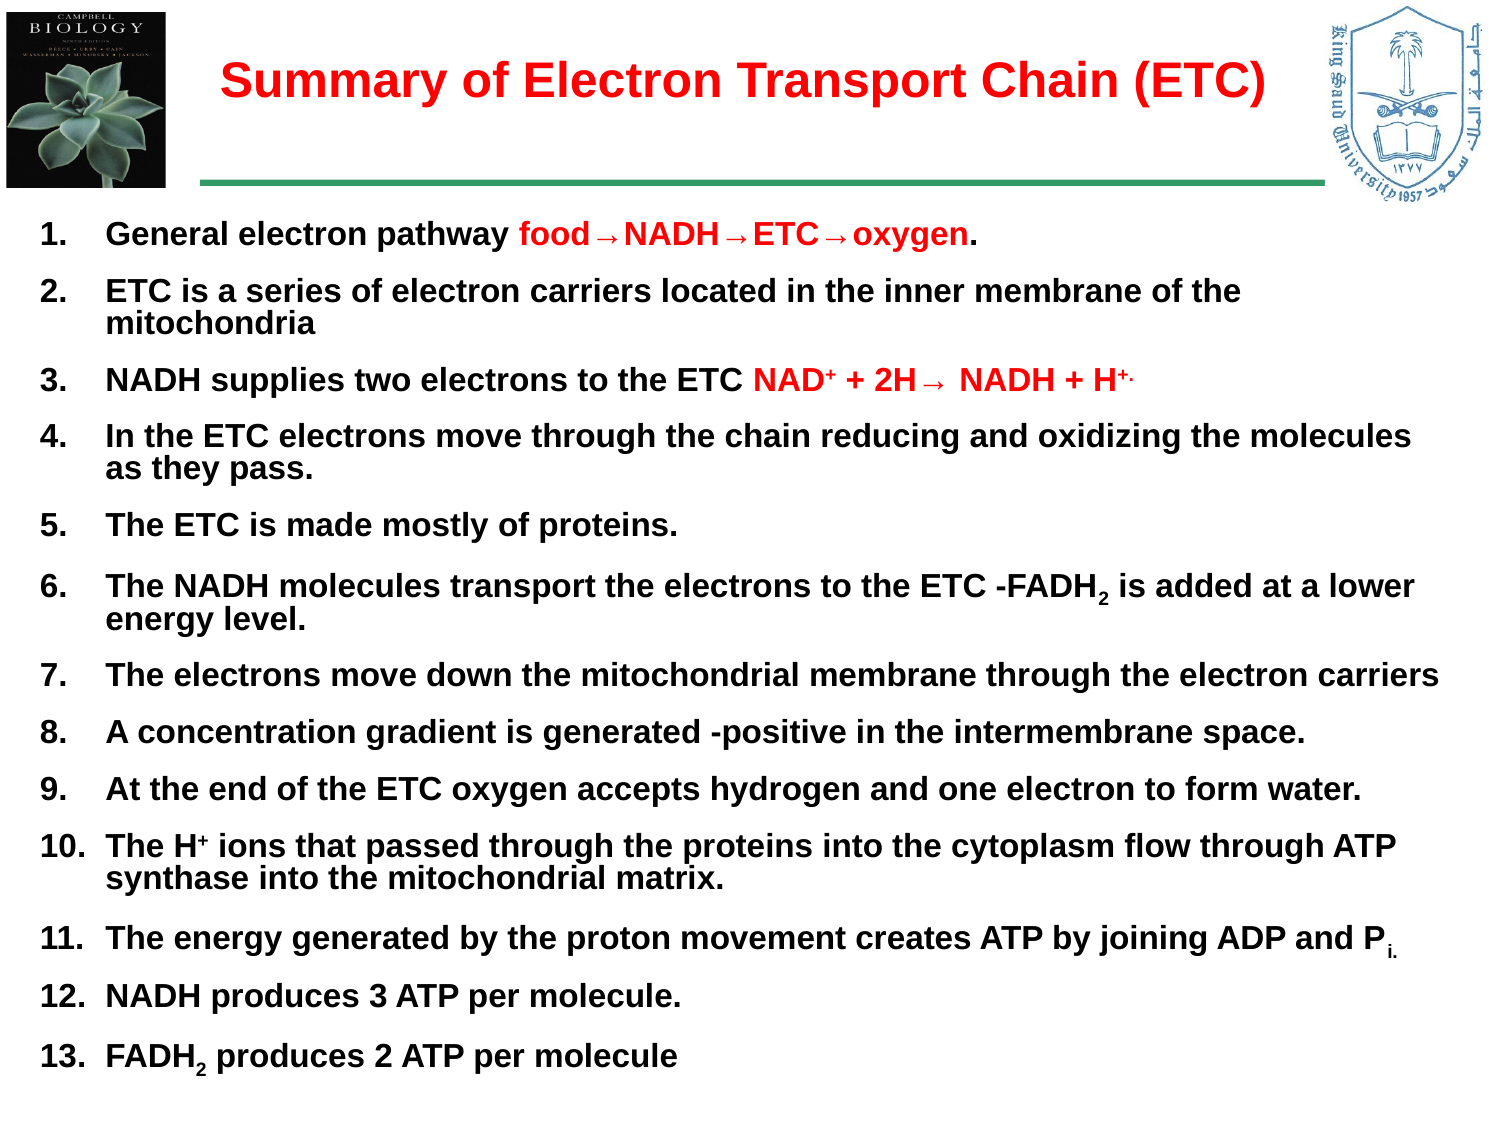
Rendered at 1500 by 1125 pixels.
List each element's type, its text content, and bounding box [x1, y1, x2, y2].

list General electron pathway food→NADH→ETC→oxygen. ETC is a series of electron carriers located in the inner membrane of the mitochondria NADH supplies two electrons to the ETC NAD+ + 2H→ NADH + H+. In the ETC electrons move through the chain reducing and oxidizing the molecules as they pass. The ETC is made mostly of proteins. The NADH molecules transport the electrons to the ETC -FADH2 is added at a lower energy level. The electrons move down the mitochondrial membrane through the electron carriers A concentration gradient is generated -positive in the intermembrane space. At the end of the ETC oxygen accepts hydrogen and one electron to form water. The H+ ions that passed through the proteins into the cytoplasm flow through ATP synthase into the mitochondrial matrix. The energy generated by the proton movement creates ATP by joining ADP and Pi. NADH produces 3 ATP per molecule. FADH2 produces 2 ATP per molecule [24, 216, 1463, 1113]
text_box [5, 0, 1488, 209]
